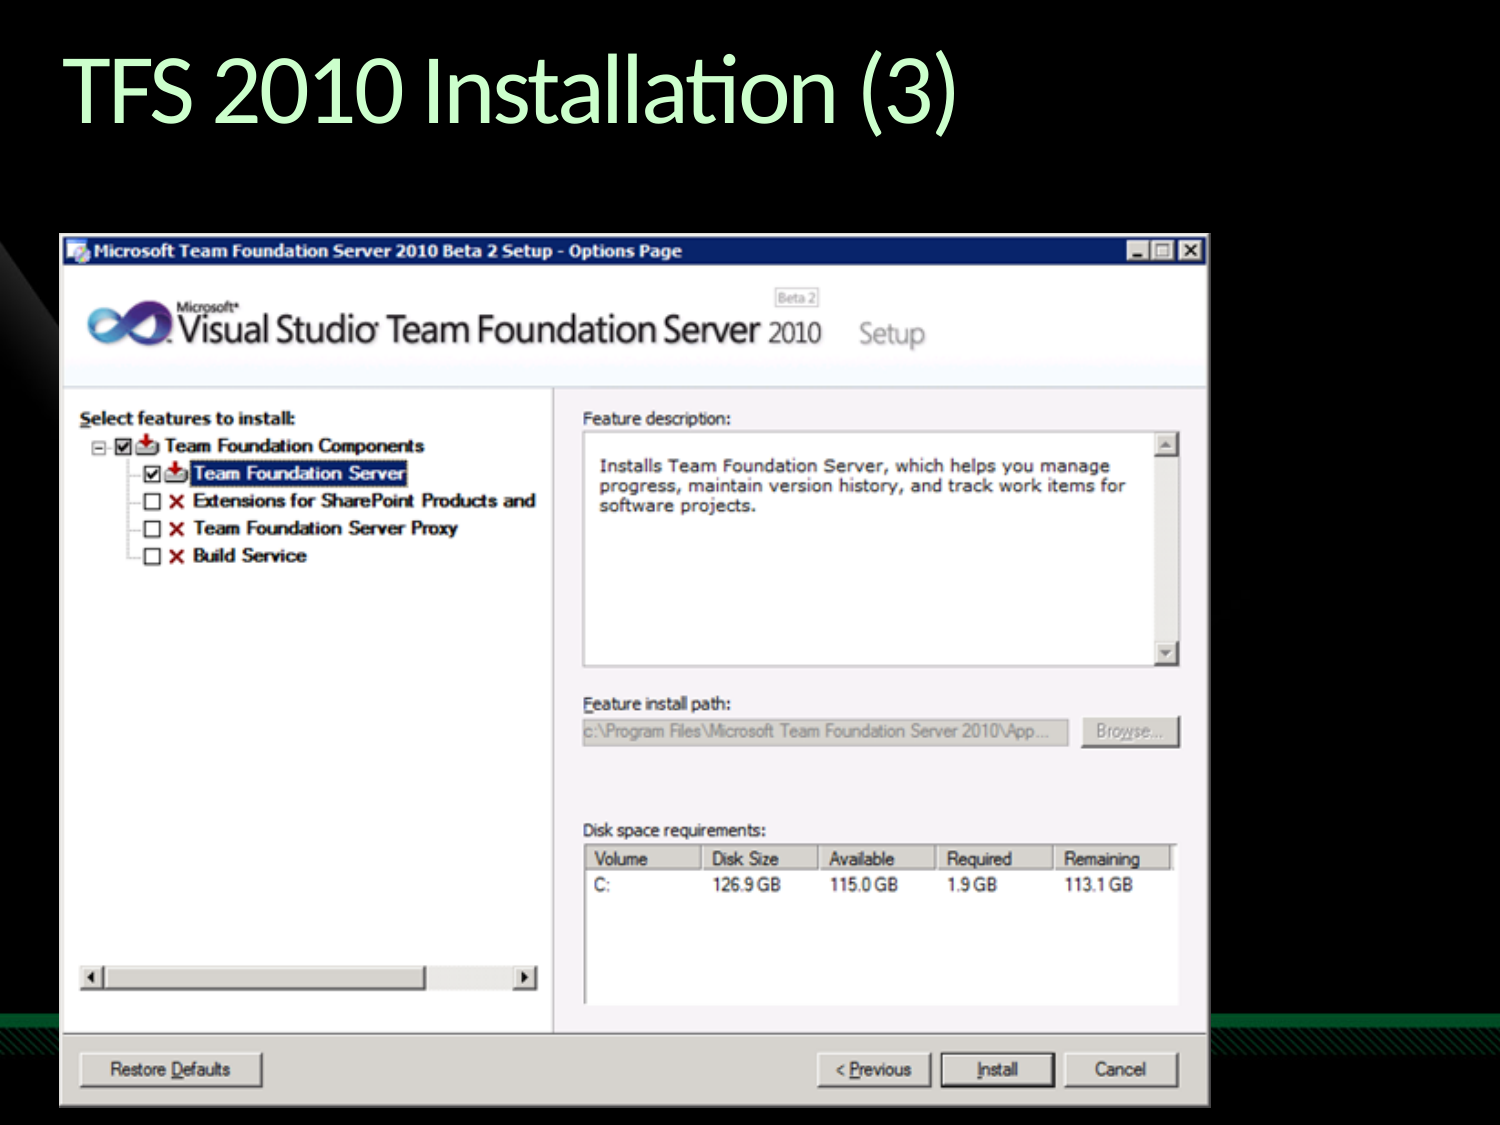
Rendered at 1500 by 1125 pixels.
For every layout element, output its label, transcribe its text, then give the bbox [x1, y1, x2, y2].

title TFS 2010 Installation (3) [62, 37, 1438, 147]
picture [0, 0, 1500, 1125]
